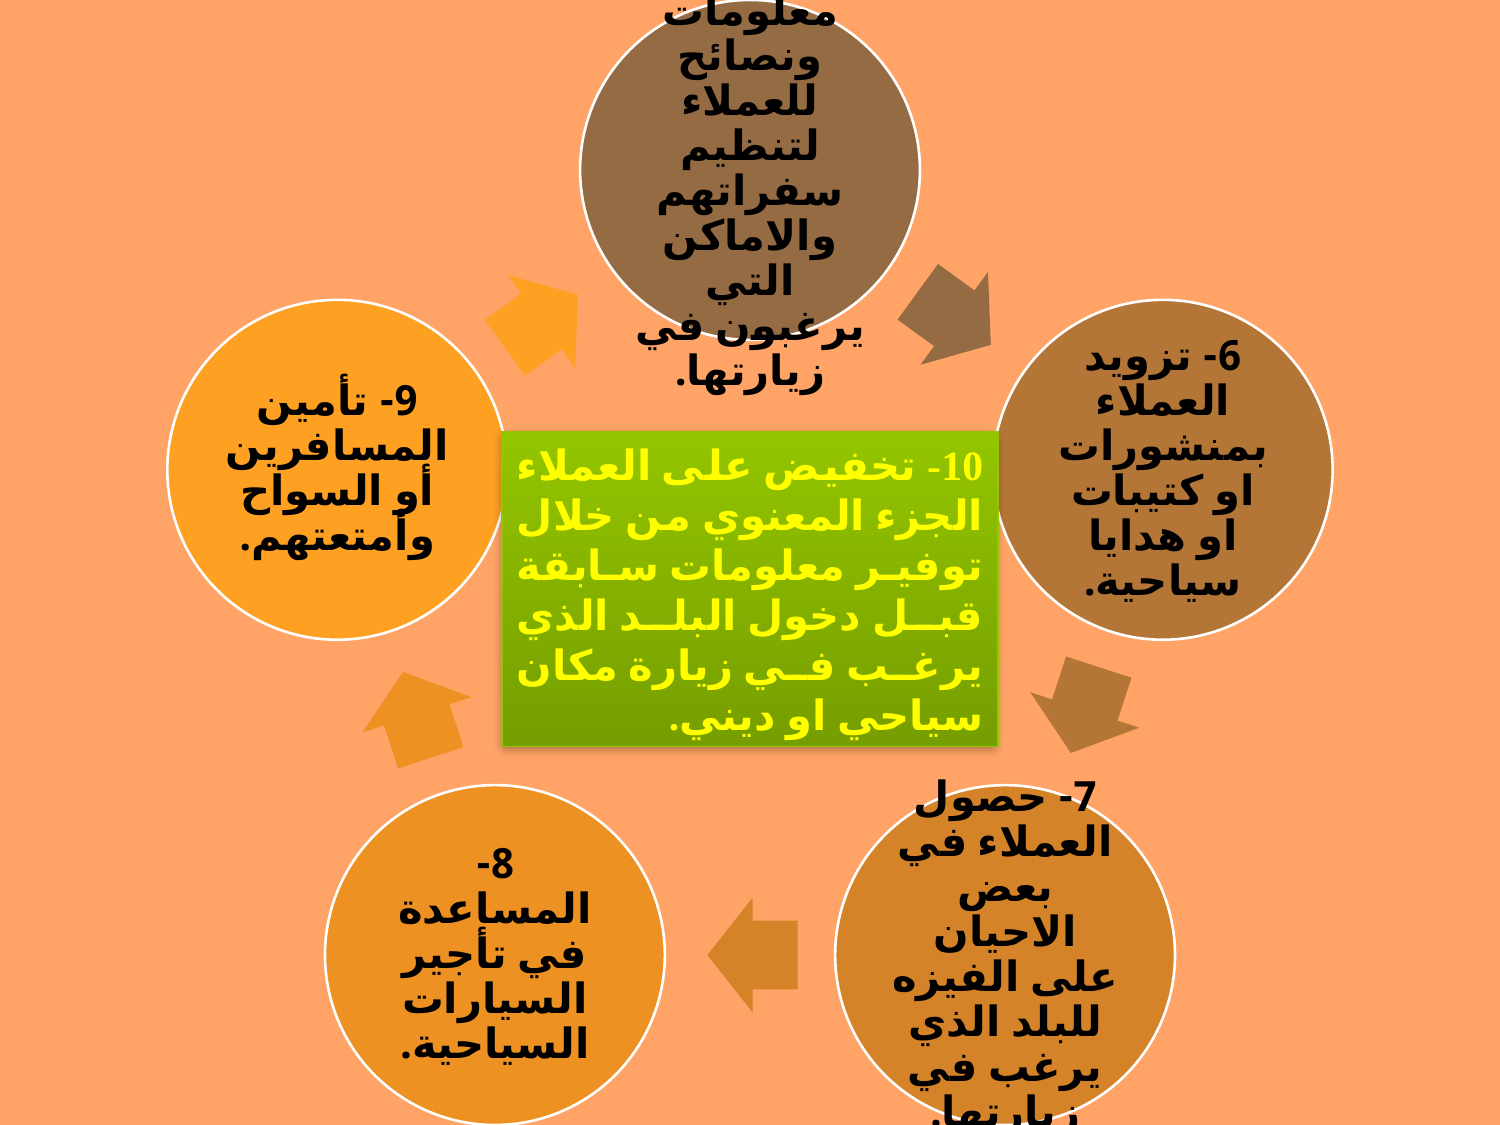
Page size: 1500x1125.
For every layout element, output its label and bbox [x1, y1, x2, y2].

list [0, 0, 1500, 1125]
